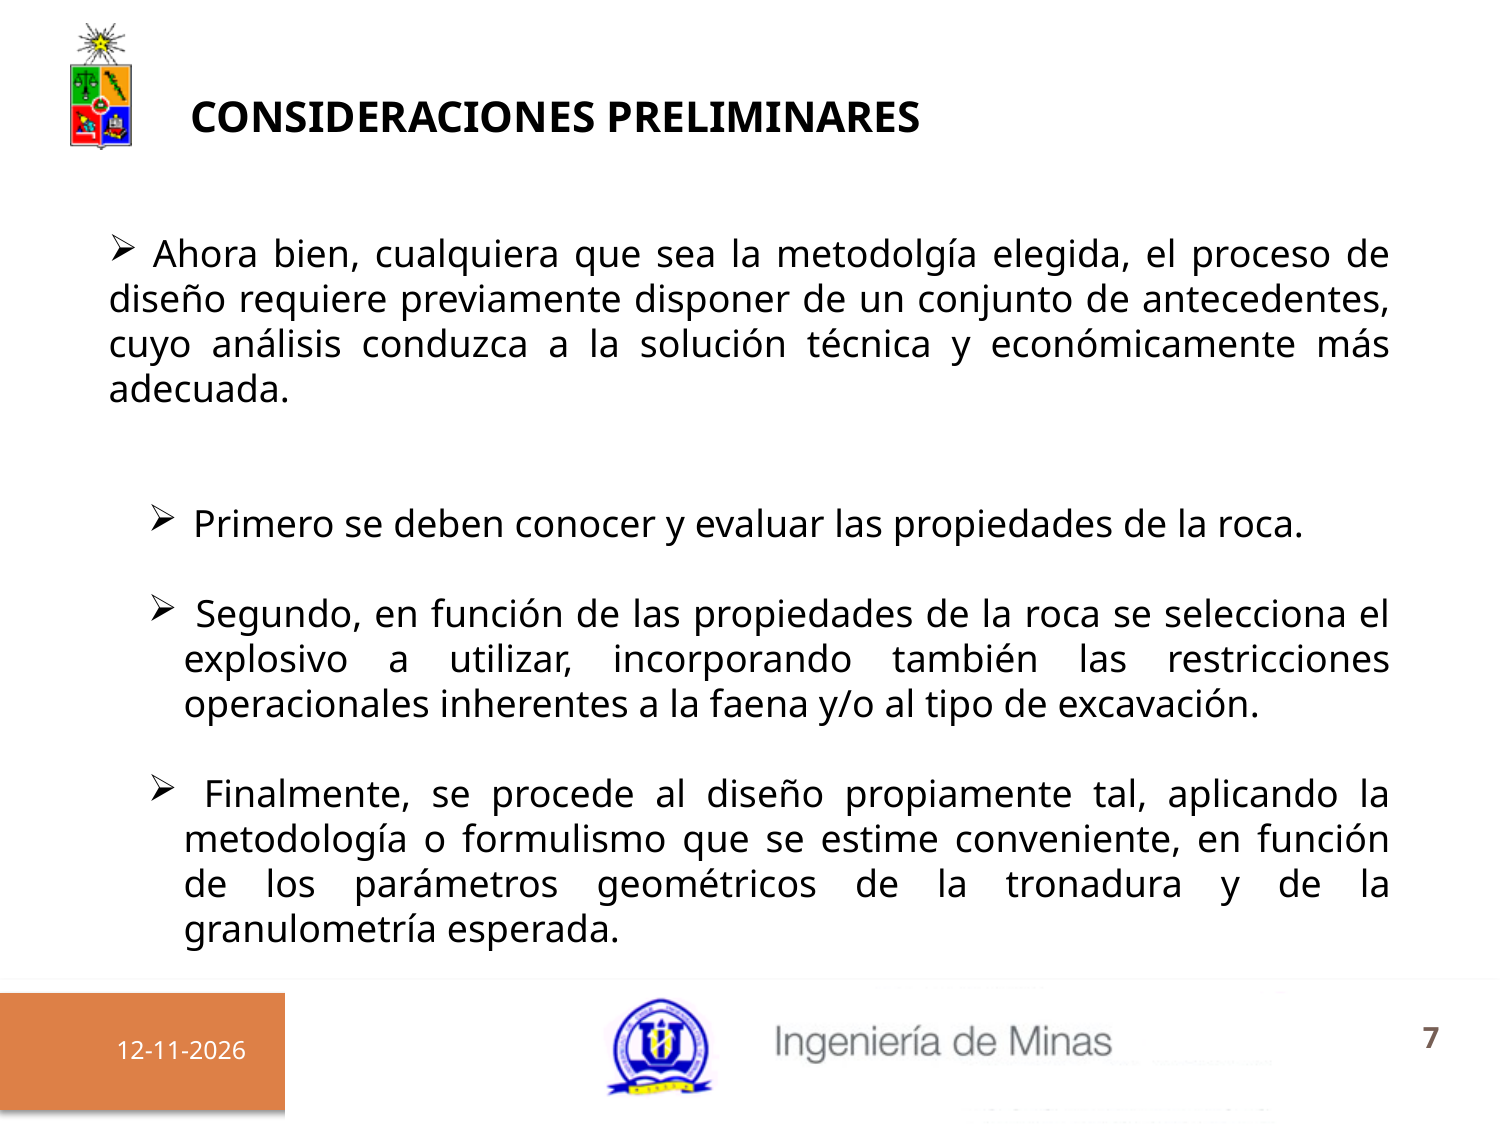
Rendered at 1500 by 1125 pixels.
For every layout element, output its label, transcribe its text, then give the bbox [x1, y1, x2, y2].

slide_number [12, 995, 279, 1108]
picture [285, 980, 1500, 1125]
picture [69, 23, 132, 151]
text_box Ahora bien, cualquiera que sea la metodolgía elegida, el proceso de diseño requiere previamente disponer de un conjunto de antecedentes, cuyo análisis conduzca a la solución técnica y económicamente más adecuada. Primero se deben conocer y evaluar las propiedades de la roca. Segundo, en función de las propiedades de la roca se selecciona el explosivo a utilizar, incorporando también las restricciones operacionales inherentes a la faena y/o al tipo de excavación. Finalmente, se procede al diseño propiamente tal, aplicando la metodología o formulismo que se estime conveniente, en función de los parámetros geométricos de la tronadura y de la granulometría esperada. [93, 222, 1407, 1003]
text_box Consideraciones preliminares [175, 81, 1266, 148]
